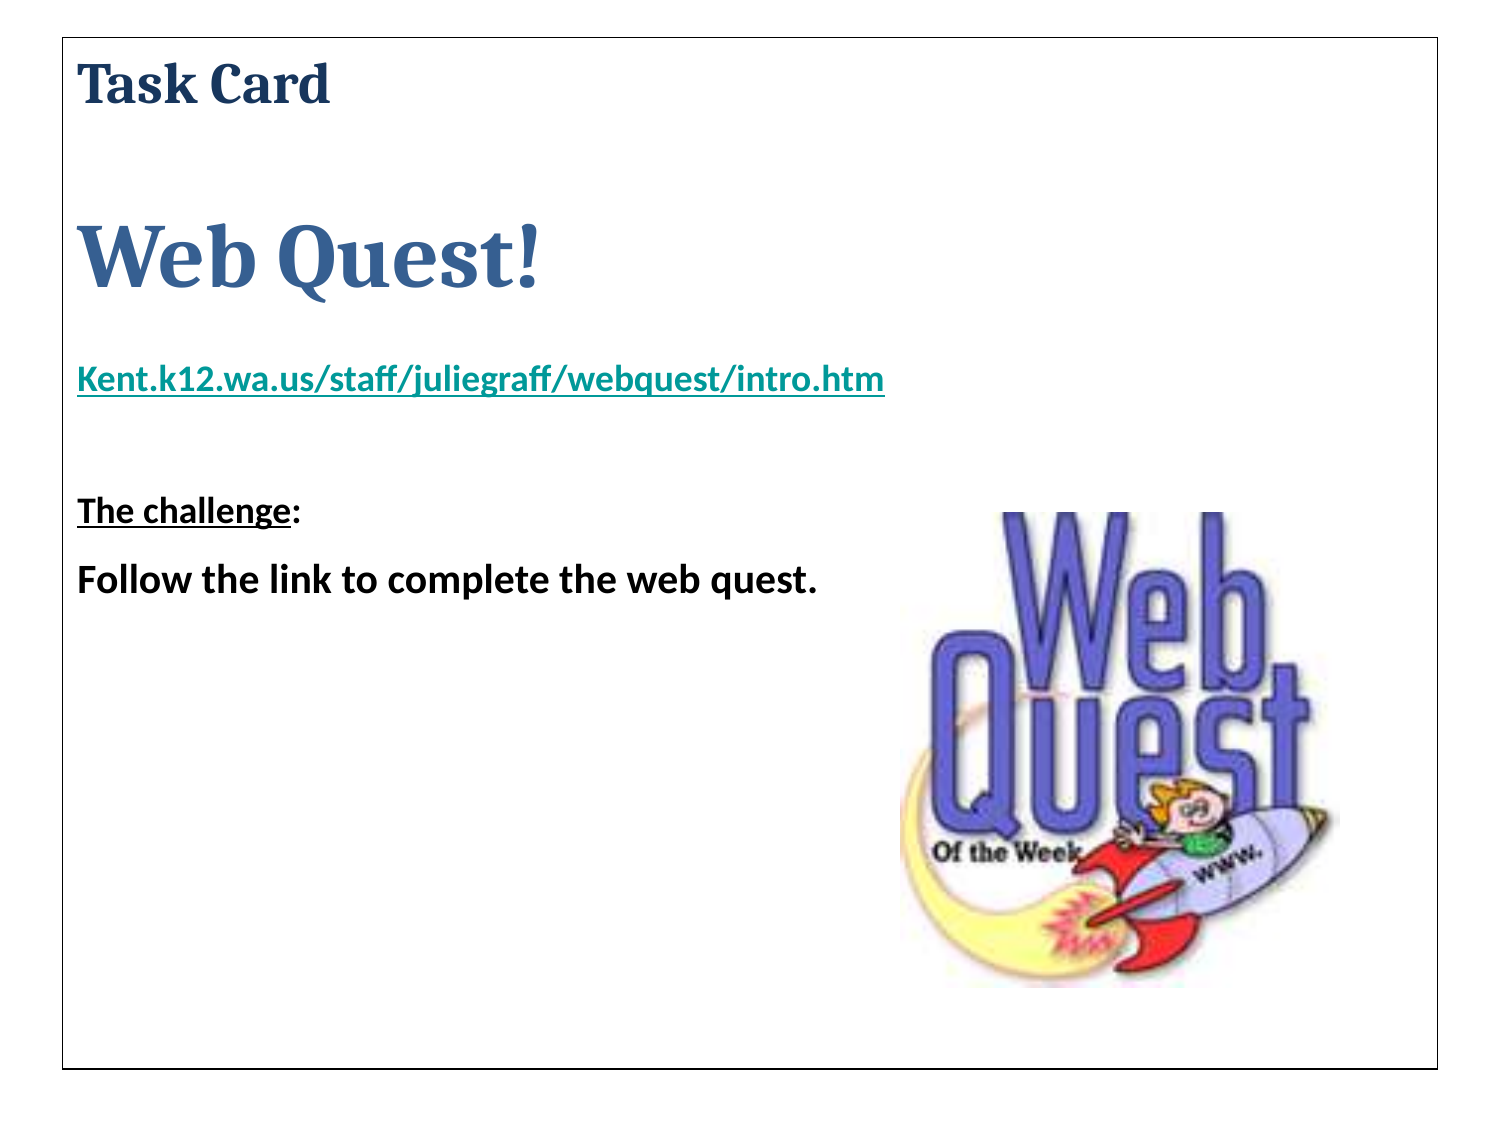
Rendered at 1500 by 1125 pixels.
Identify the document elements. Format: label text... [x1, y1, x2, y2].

picture [899, 512, 1340, 988]
text_box Task Card Web Quest! Kent.k12.wa.us/staff/juliegraff/webquest/intro.htm The challenge: Follow the link to complete the web quest. [62, 37, 1438, 1070]
